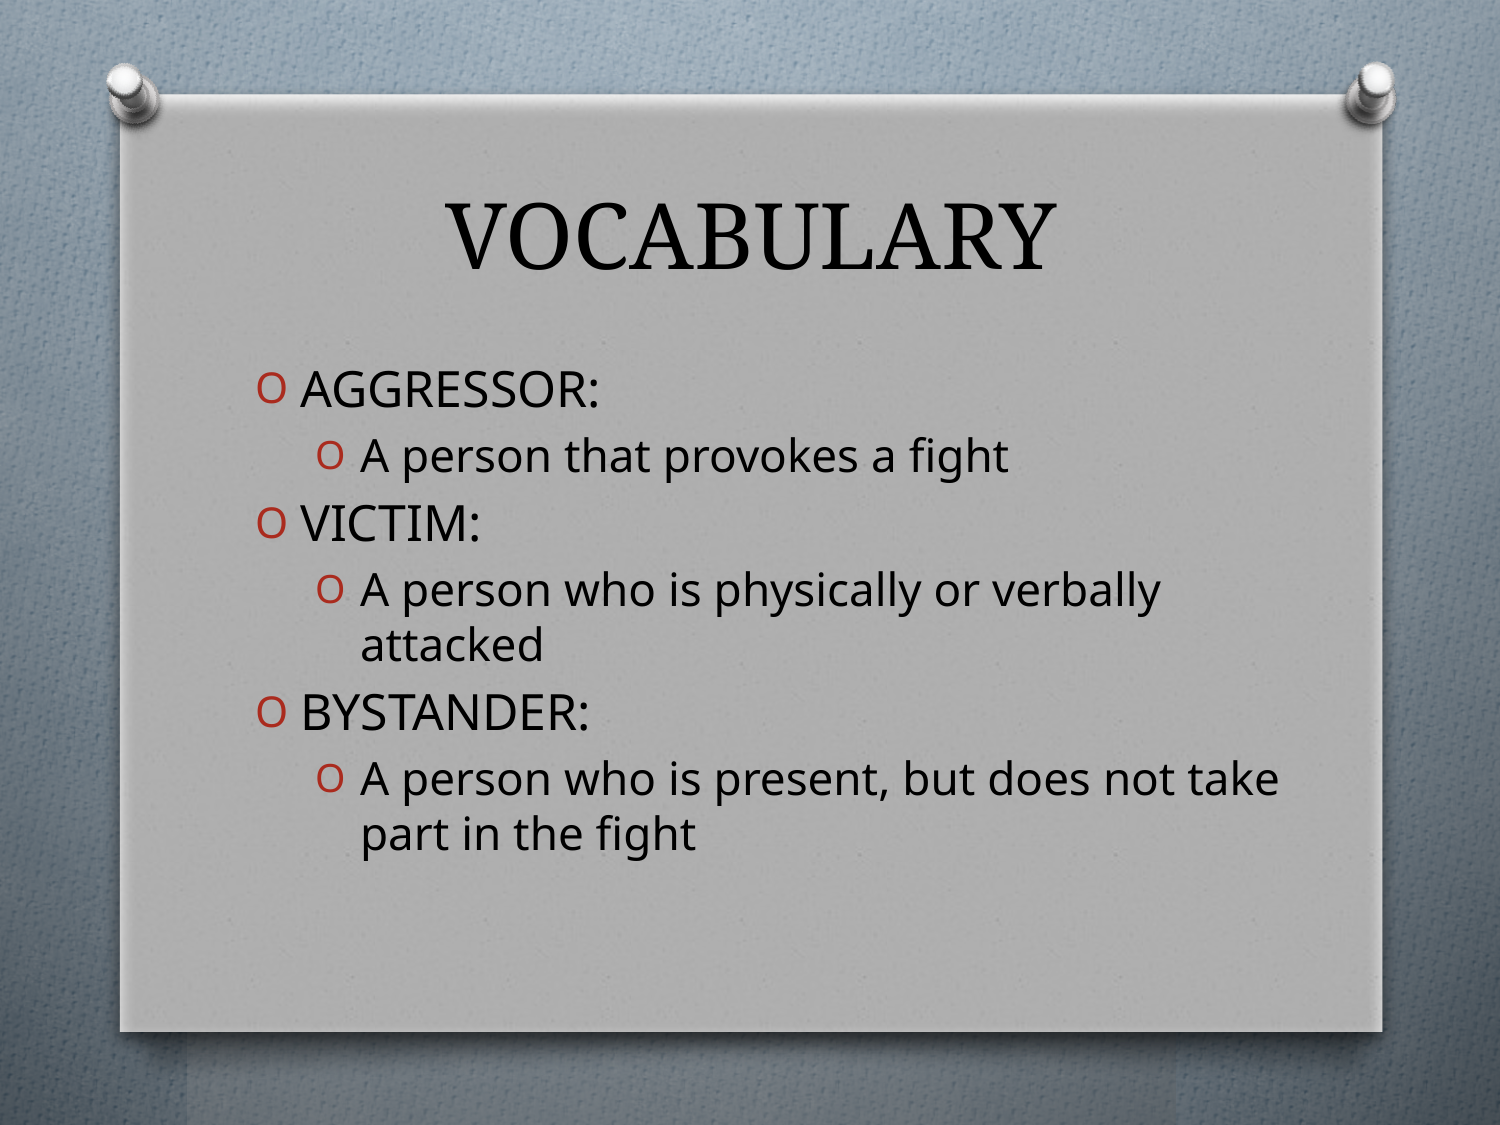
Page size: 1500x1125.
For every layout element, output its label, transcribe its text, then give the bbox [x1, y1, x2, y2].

title VOCABULARY [179, 134, 1323, 332]
list AGGRESSOR: A person that provokes a fight VICTIM: A person who is physically or verbally attacked BYSTANDER: A person who is present, but does not take part in the fight [240, 350, 1338, 939]
picture [1317, 35, 1439, 156]
picture [75, 29, 198, 153]
